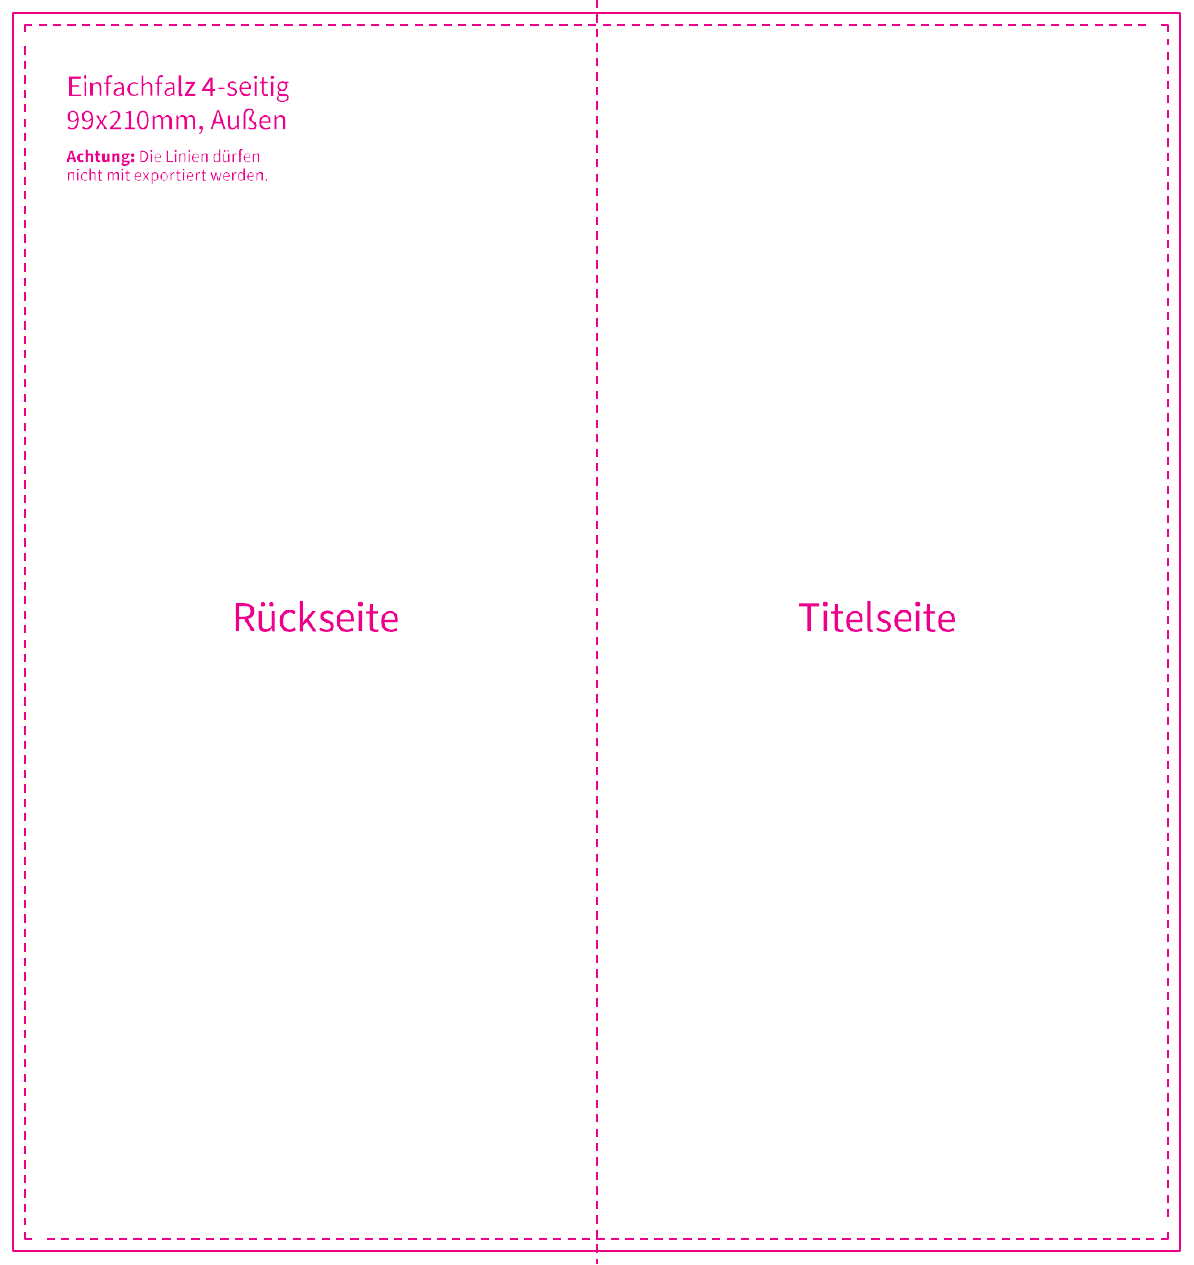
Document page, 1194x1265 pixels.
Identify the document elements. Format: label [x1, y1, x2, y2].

text_box [11, 0, 1182, 1265]
